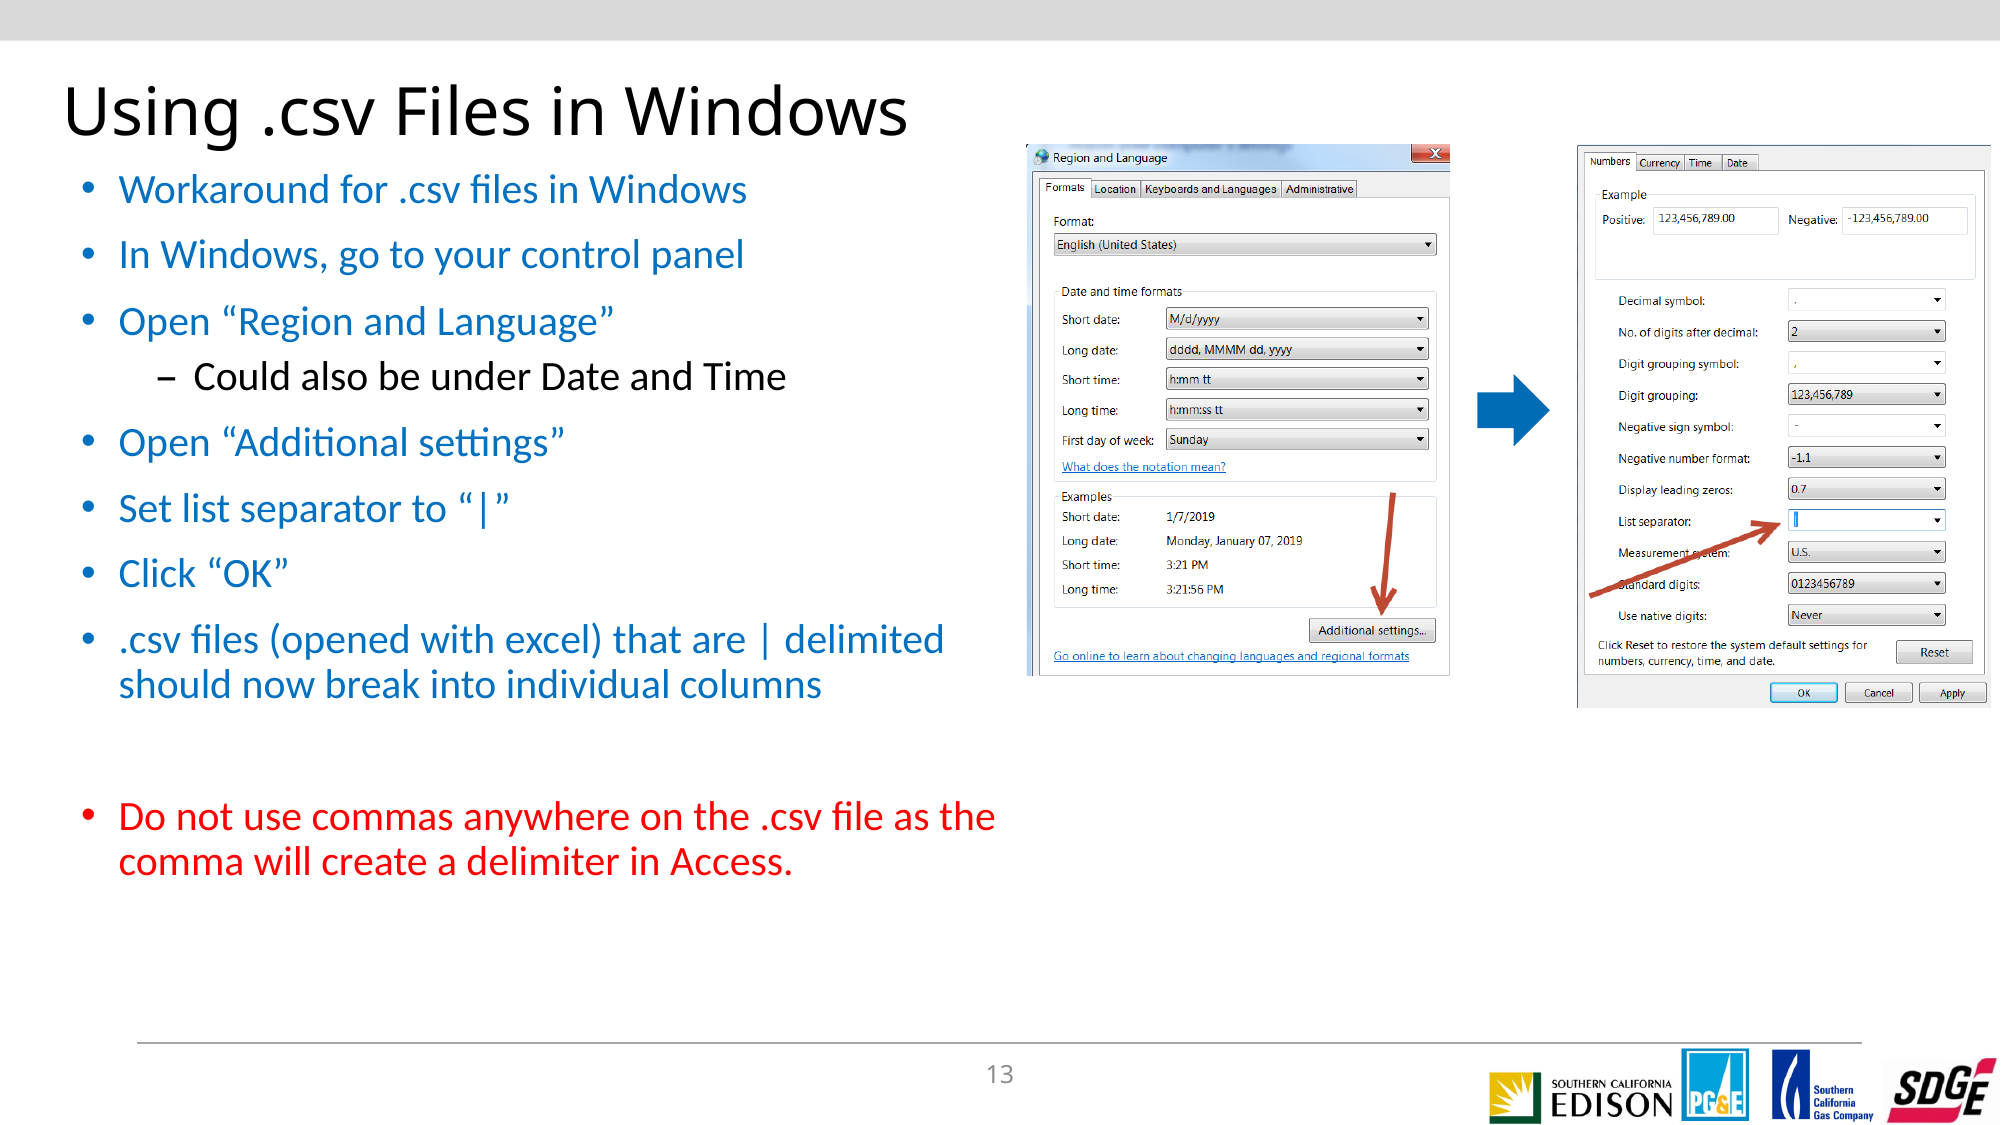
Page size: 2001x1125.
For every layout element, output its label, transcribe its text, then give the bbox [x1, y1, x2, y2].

title Using .csv Files in Windows [47, 41, 1396, 186]
picture [1577, 144, 1991, 708]
text_box [1477, 374, 1550, 447]
list Workaround for .csv files in Windows In Windows, go to your control panel Open “Region and Language” Could also be under Date and Time Open “Additional settings” Set list separator to “|” Click “OK” .csv files (opened with excel) that are | delimited should now break into individual columns Do not use commas anywhere on the .csv file as the comma will create a delimiter in Access. [65, 159, 1013, 1014]
slide_number 13 [774, 1045, 1225, 1106]
picture [1025, 144, 1450, 676]
picture [1479, 1045, 2000, 1125]
